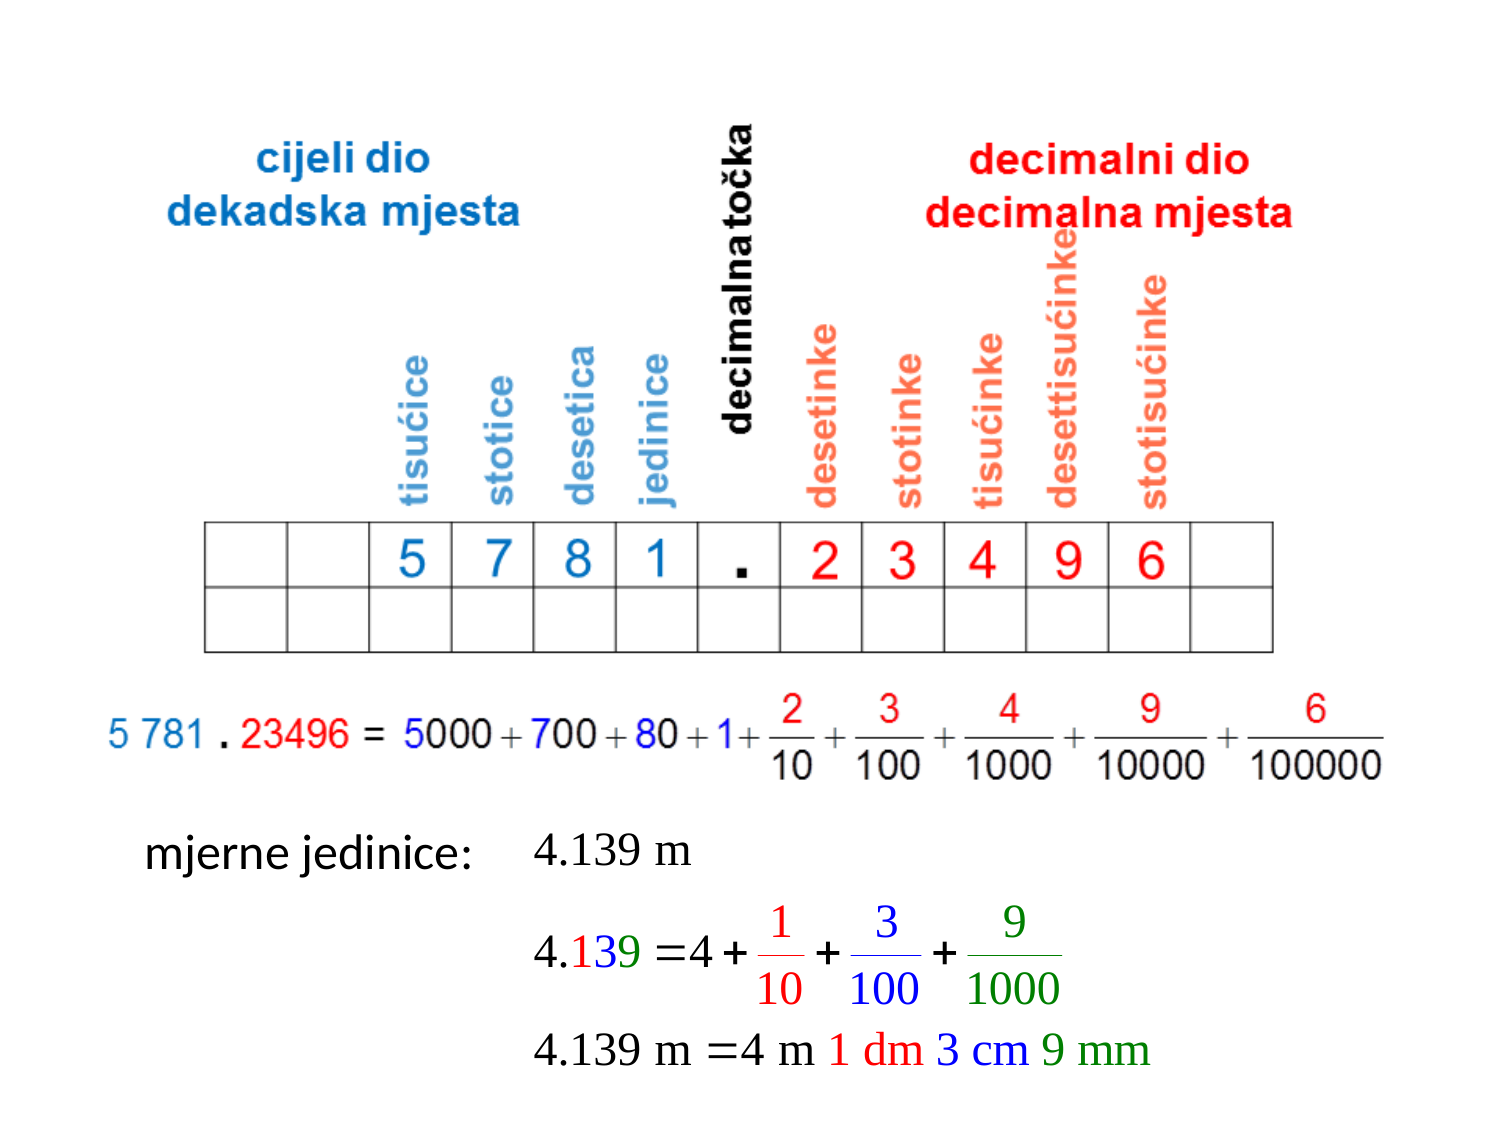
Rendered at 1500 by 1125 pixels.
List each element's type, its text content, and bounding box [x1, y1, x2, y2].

text_box mjerne jedinice: [129, 821, 489, 888]
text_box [528, 826, 1158, 1076]
picture [96, 107, 1398, 813]
